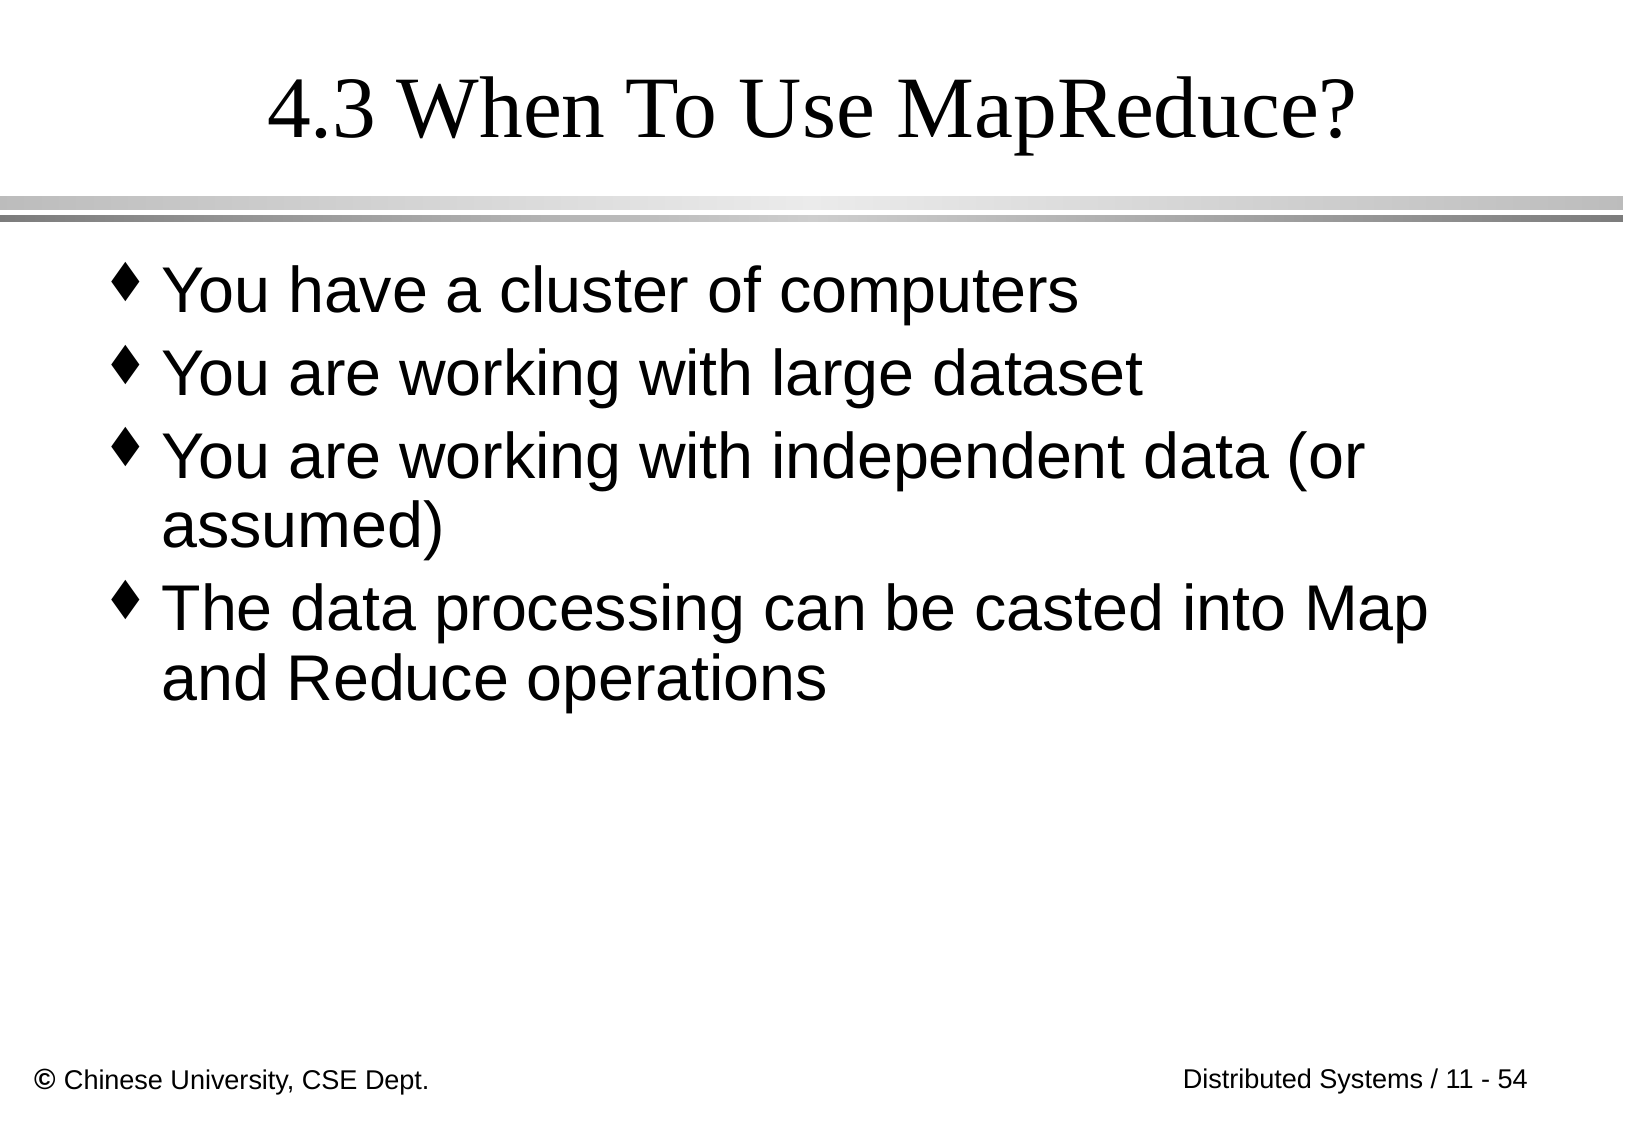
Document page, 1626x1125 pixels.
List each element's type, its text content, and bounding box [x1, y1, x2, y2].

list You have a cluster of computers You are working with large dataset You are working with independent data (or assumed) The data processing can be casted into Map and Reduce operations [92, 249, 1506, 1038]
title 4.3 When To Use MapReduce? [50, 62, 1575, 163]
